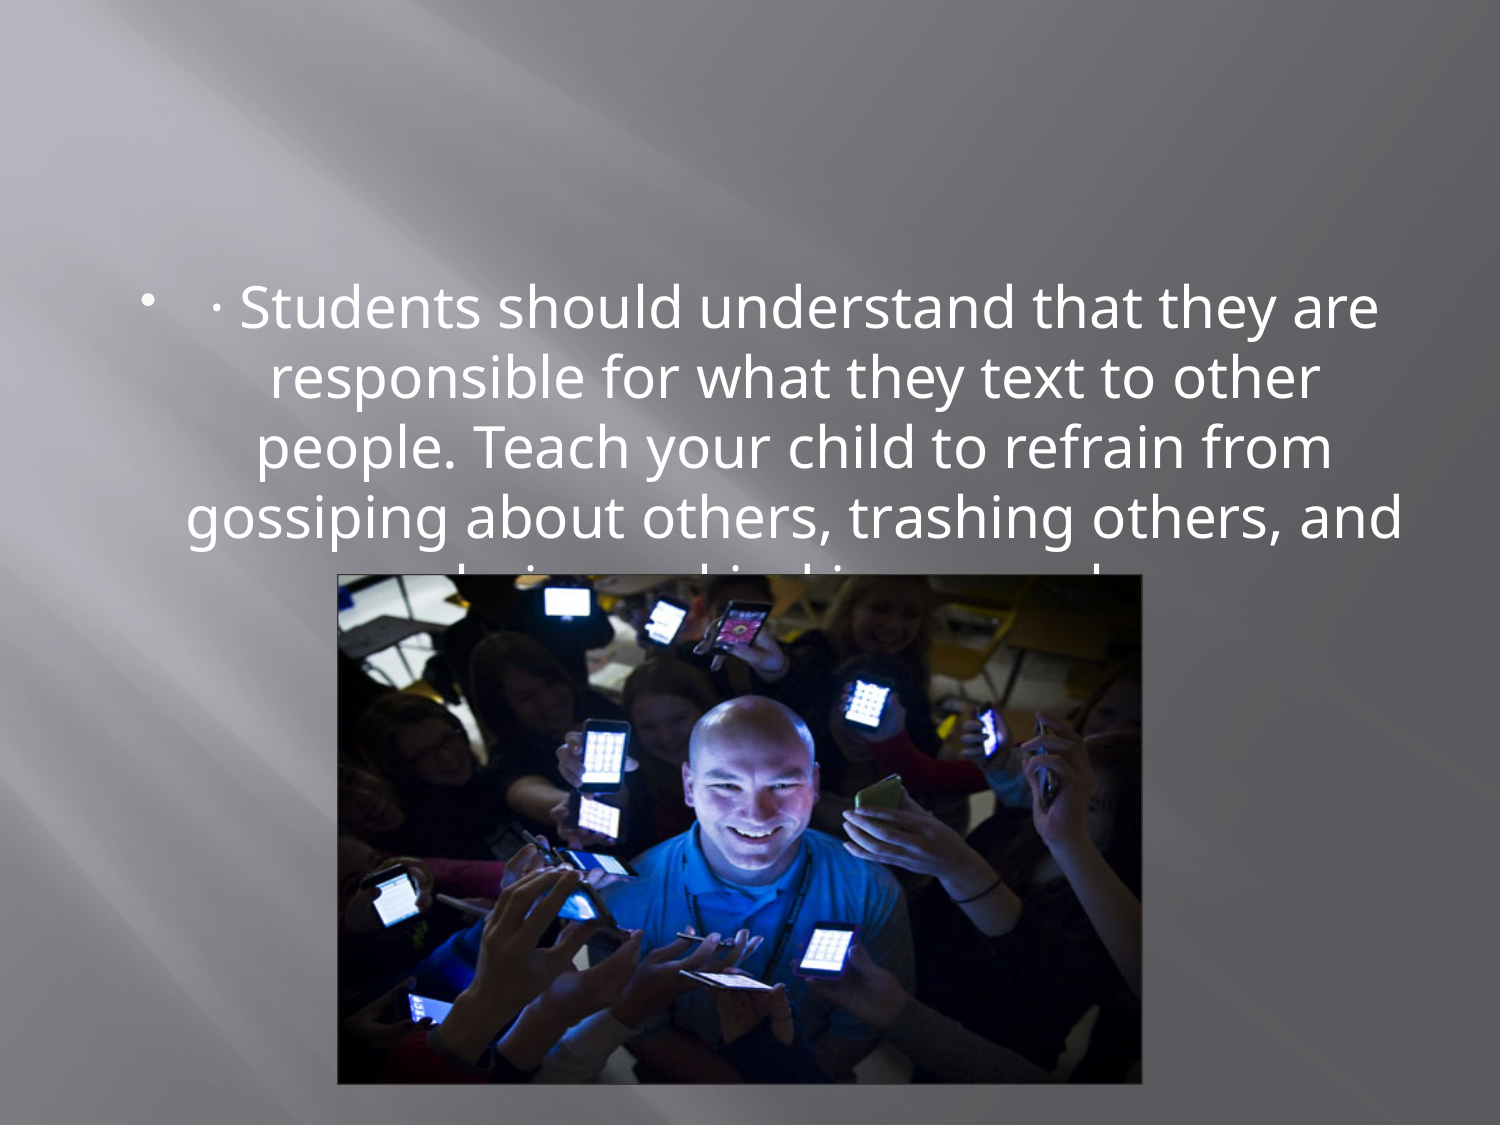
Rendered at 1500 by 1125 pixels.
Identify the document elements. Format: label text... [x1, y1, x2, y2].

picture [337, 574, 1143, 1085]
list · Students should understand that they are responsible for what they text to other people. Teach your child to refrain from gossiping about others, trashing others, and being unkind in general. [75, 262, 1425, 1035]
